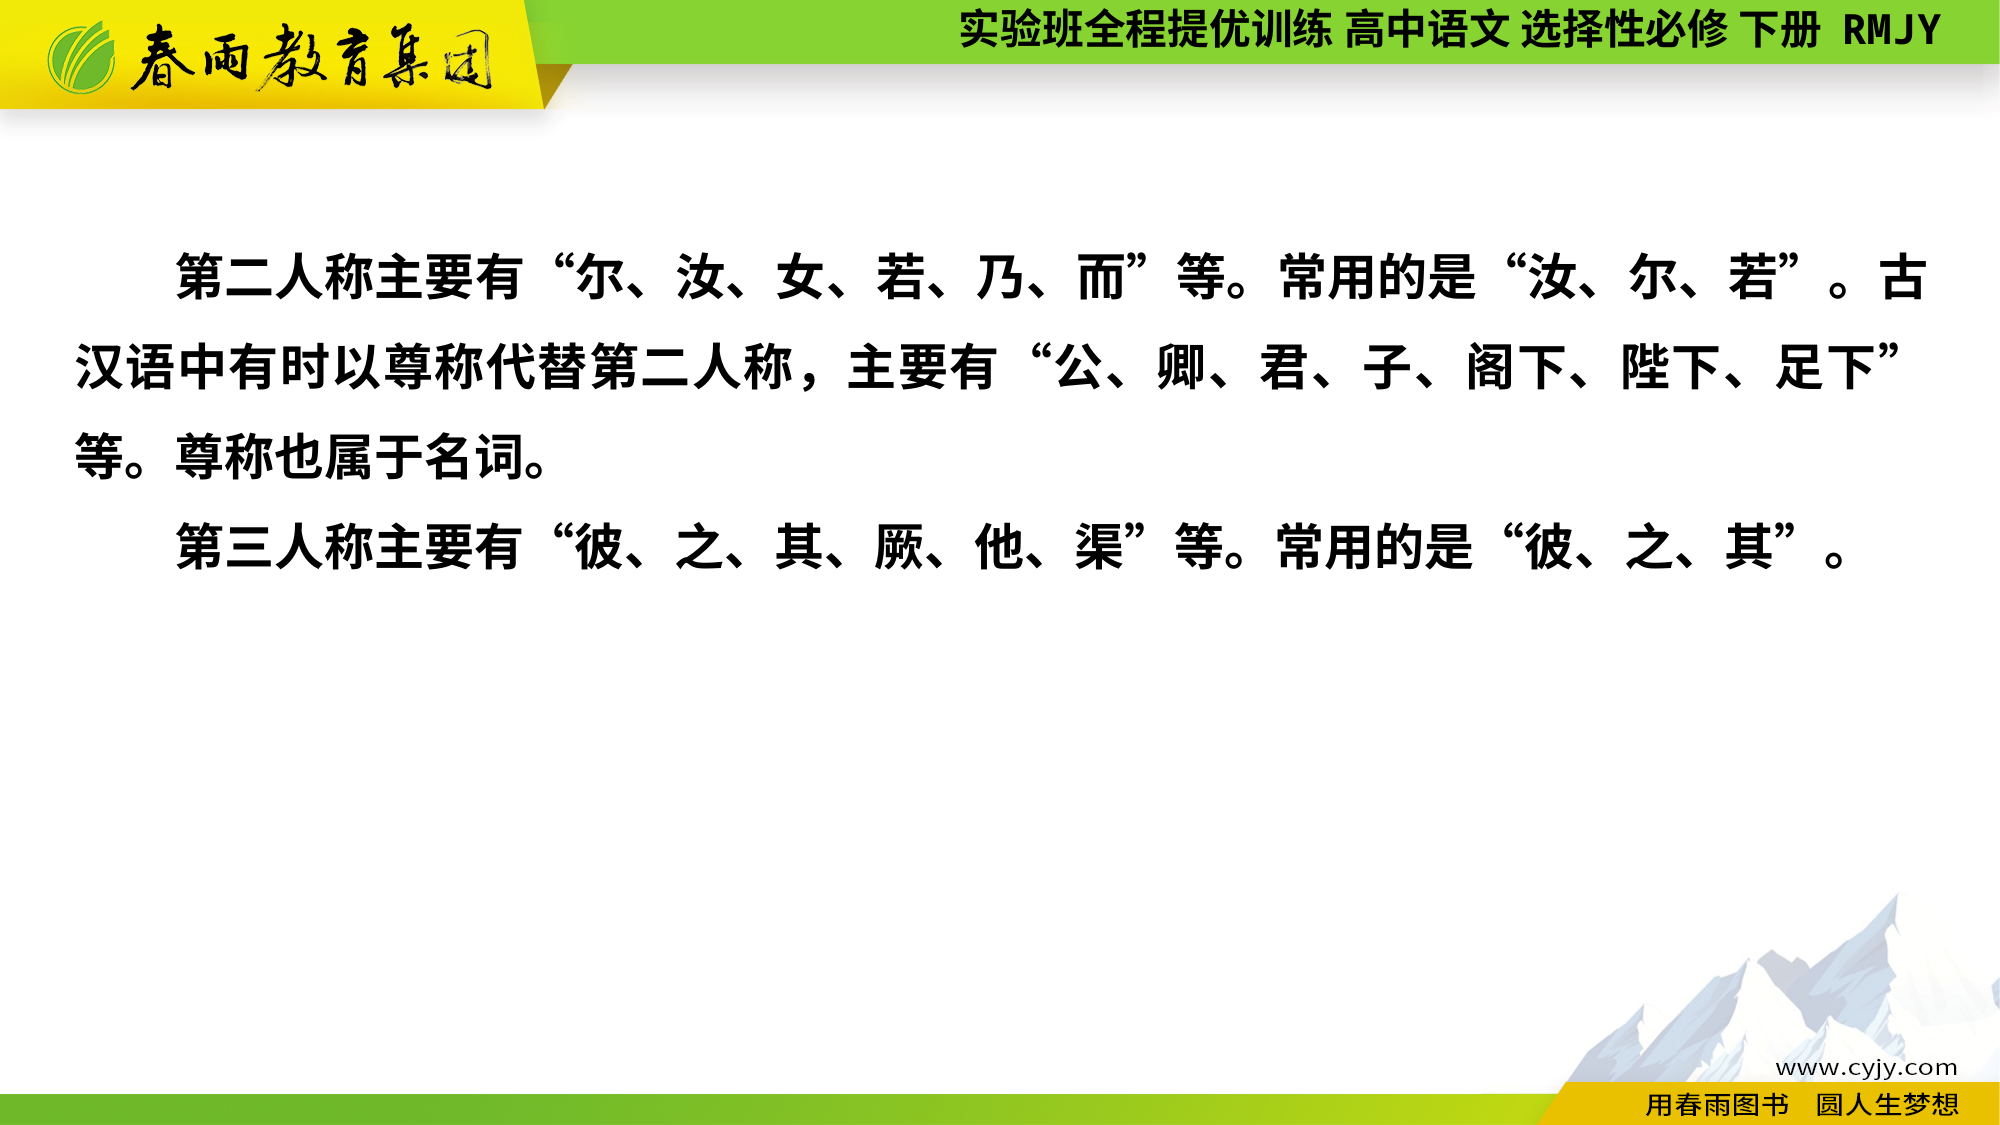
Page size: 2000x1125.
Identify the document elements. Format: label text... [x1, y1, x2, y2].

picture [0, 0, 2000, 1125]
list 第二人称主要有“尔、汝、女、若、乃、而”等。常用的是“汝、尔、若”。古汉语中有时以尊称代替第二人称，主要有“公、卿、君、子、阁下、陛下、足下”等。尊称也属于名词。 第三人称主要有“彼、之、其、厥、他、渠”等。常用的是“彼、之、其”。 [59, 208, 1944, 576]
